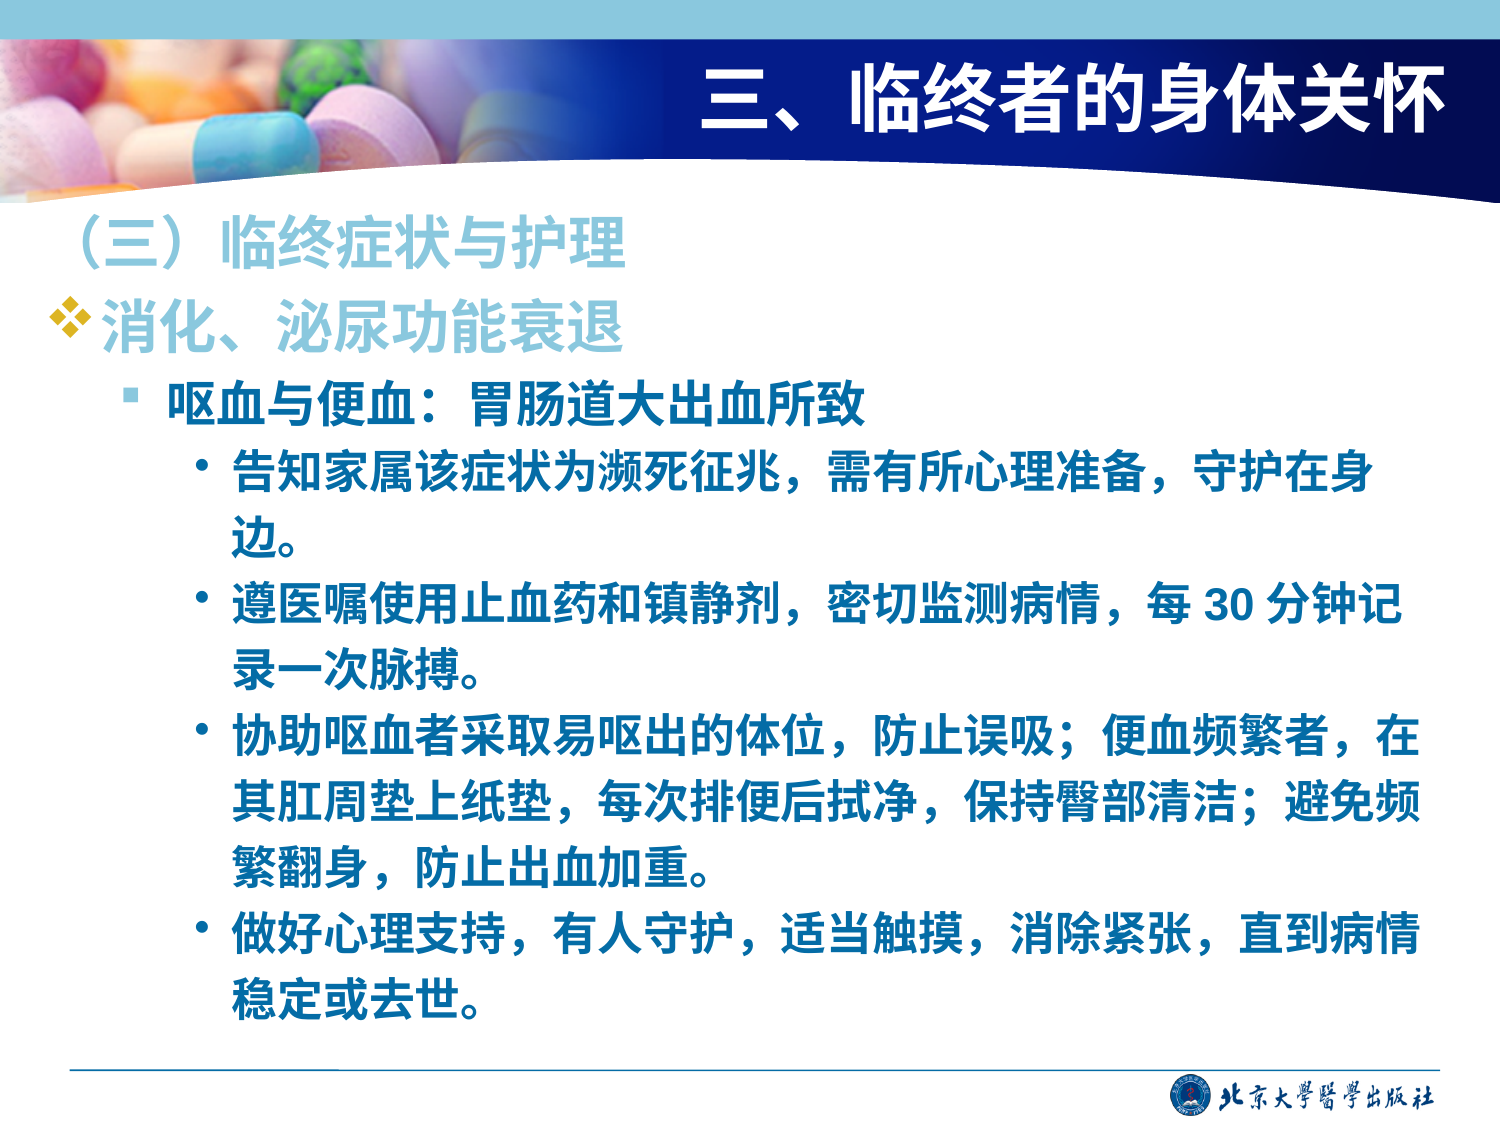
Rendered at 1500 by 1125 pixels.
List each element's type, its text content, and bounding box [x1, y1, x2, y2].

picture [1170, 1074, 1436, 1118]
picture [0, 40, 1500, 203]
title 三、临终者的身体关怀 [137, 49, 1463, 143]
list （三）临终症状与护理 消化、泌尿功能衰退 呕血与便血：胃肠道大出血所致 告知家属该症状为濒死征兆，需有所心理准备，守护在身边。 遵医嘱使用止血药和镇静剂，密切监测病情，每30分钟记录一次脉搏。 协助呕血者采取易呕出的体位，防止误吸；便血频繁者，在其肛周垫上纸垫，每次排便后拭净，保持臀部清洁；避免频繁翻身，防止出血加重。 做好心理支持，有人守护，适当触摸，消除紧张，直到病情稳定或去世。 [29, 184, 1463, 1071]
